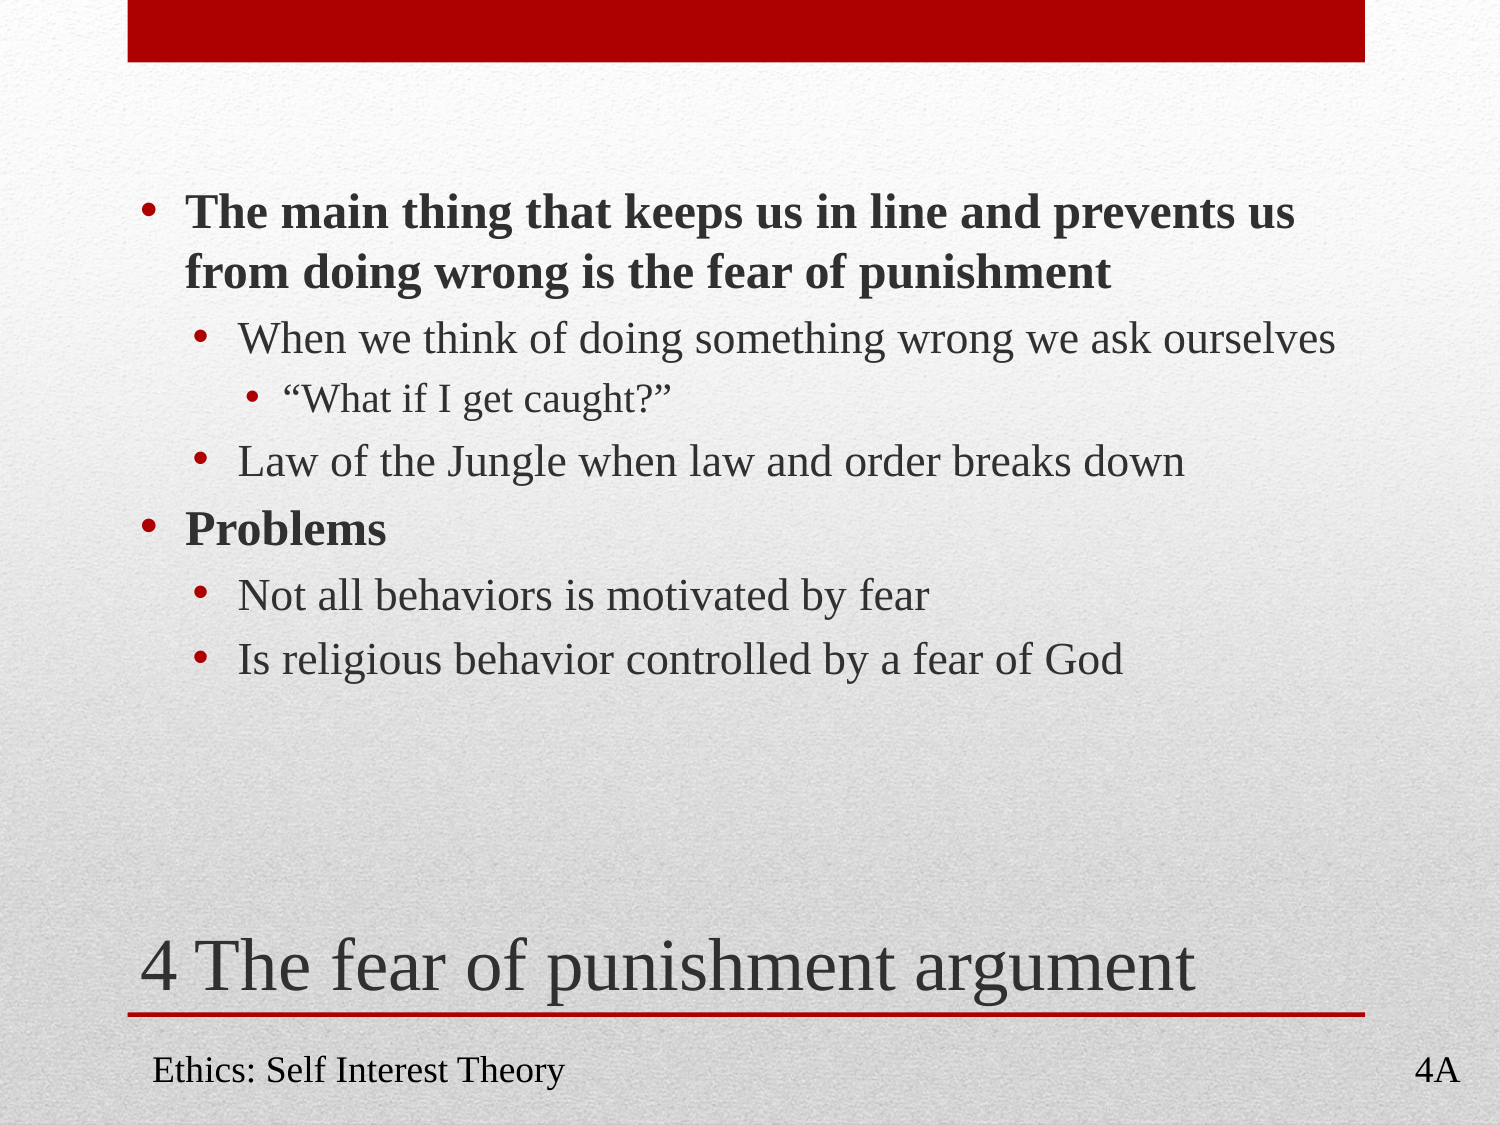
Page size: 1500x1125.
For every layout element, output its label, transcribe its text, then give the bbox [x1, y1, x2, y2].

title 4 The fear of punishment argument [125, 750, 1413, 1013]
list The main thing that keeps us in line and prevents us from doing wrong is the fear of punishment When we think of doing something wrong we ask ourselves “What if I get caught?” Law of the Jungle when law and order breaks down Problems Not all behaviors is motivated by fear Is religious behavior controlled by a fear of God [125, 112, 1363, 750]
